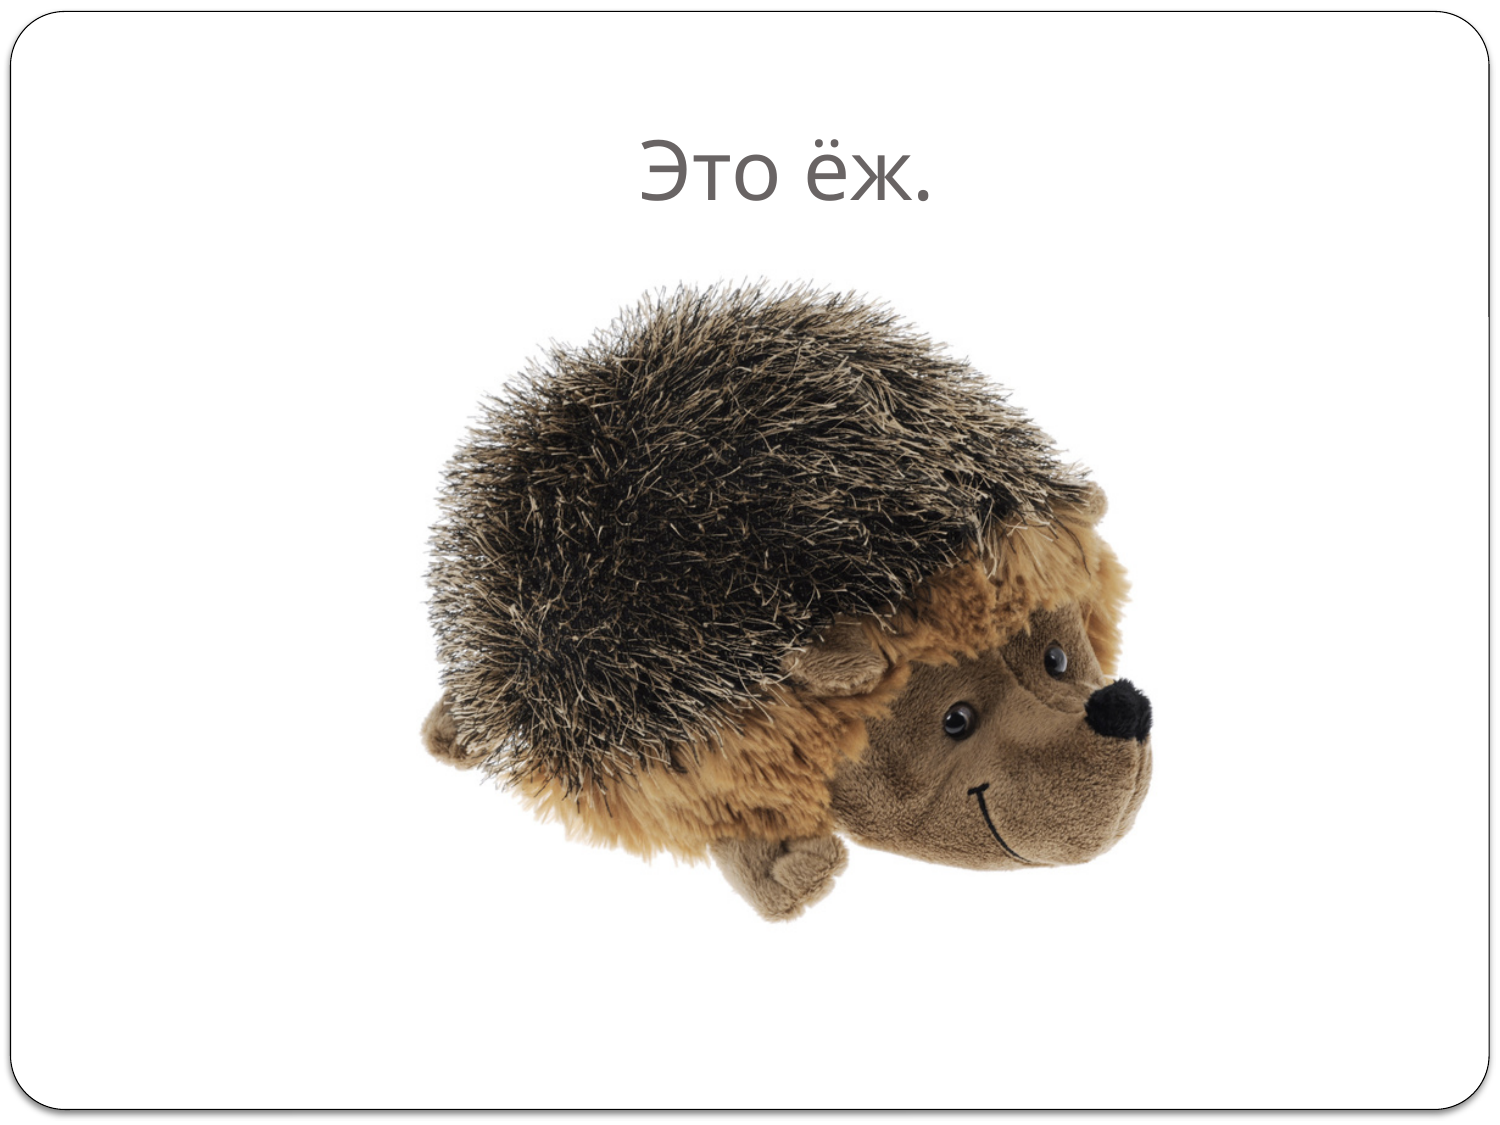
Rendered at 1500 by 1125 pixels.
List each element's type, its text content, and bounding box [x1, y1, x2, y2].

title Это ёж. [150, 45, 1425, 233]
picture [387, 221, 1179, 1013]
